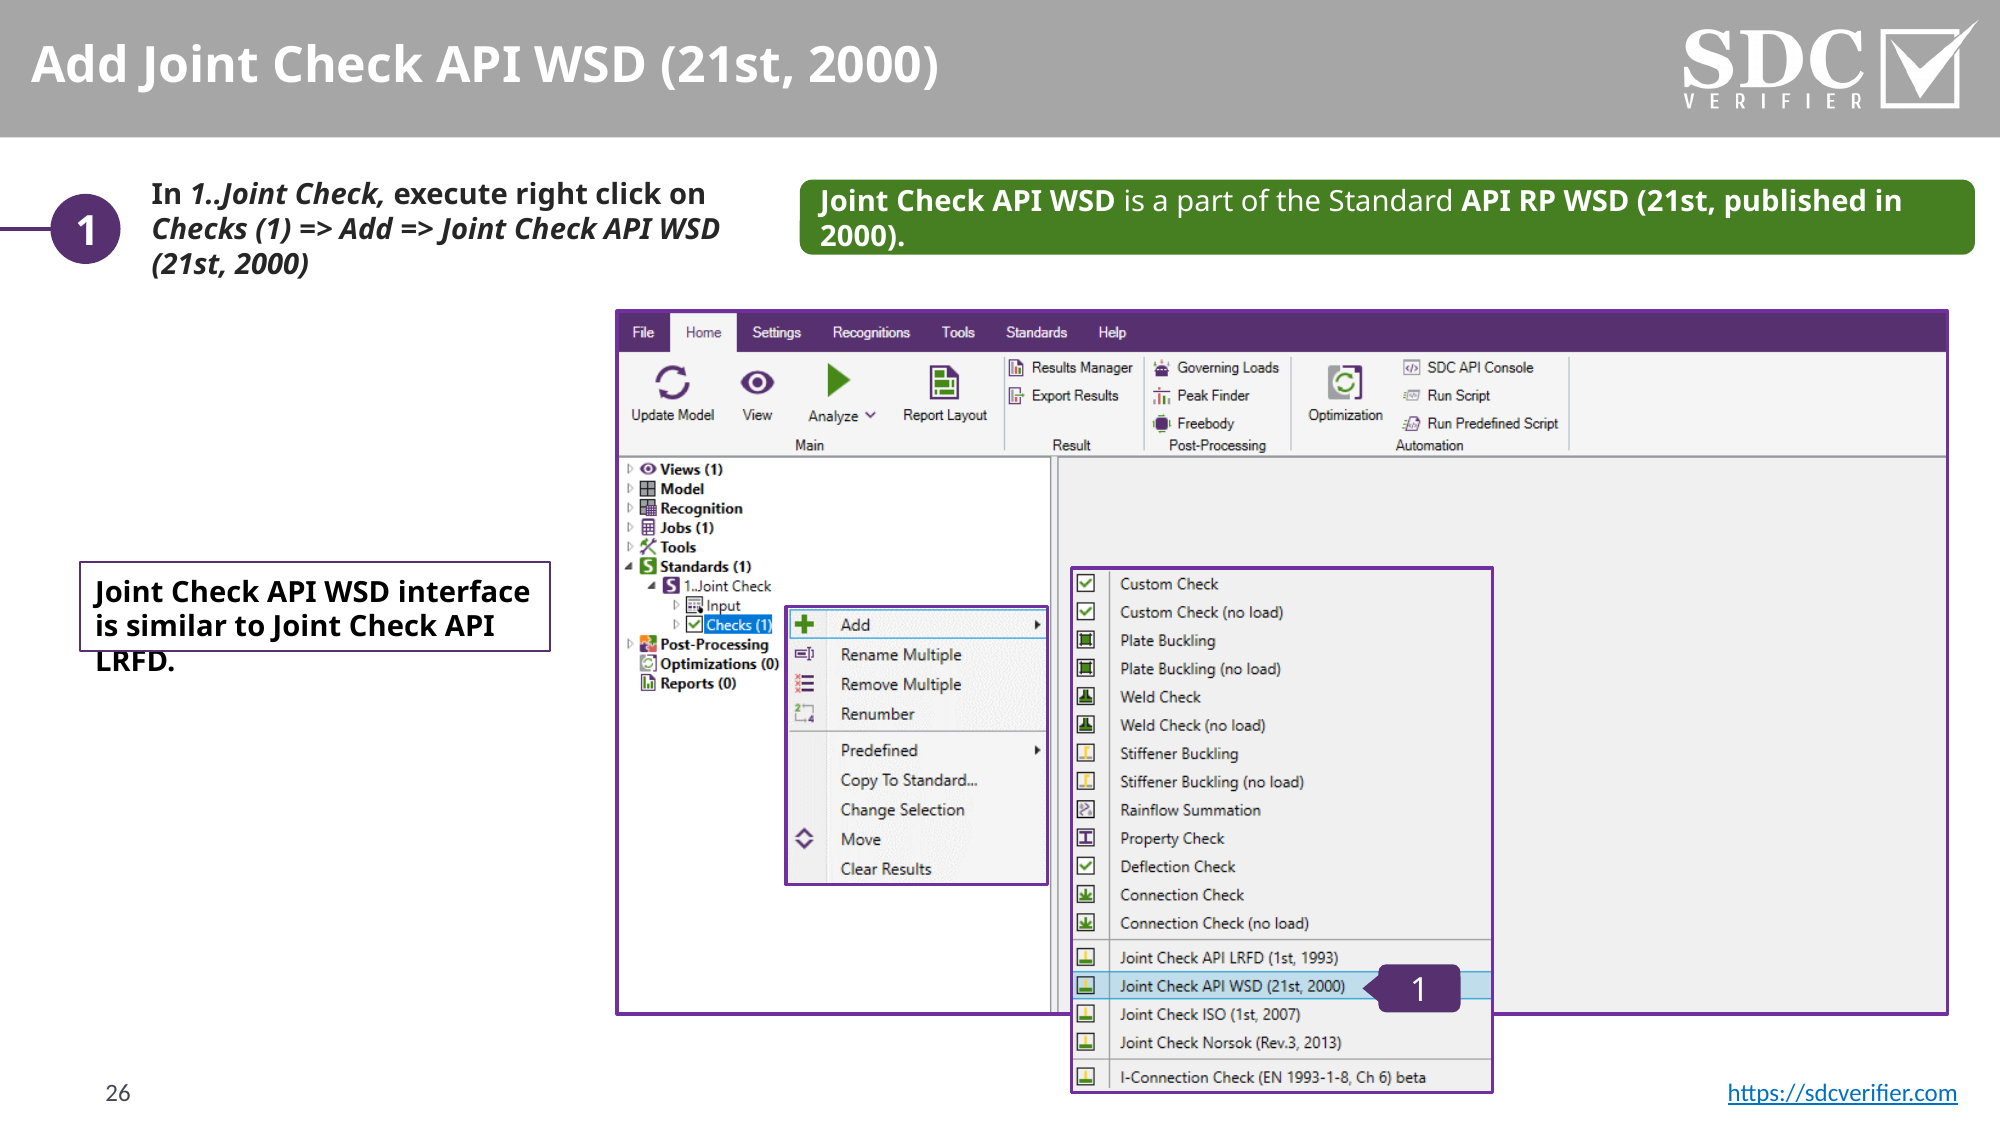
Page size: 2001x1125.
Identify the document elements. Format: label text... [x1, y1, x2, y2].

text_box [79, 561, 551, 653]
text_box Joint Check API WSD is a part of the Standard API RP WSD (21st, published in 2000). [798, 178, 1977, 257]
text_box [1362, 963, 1461, 1013]
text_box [0, 193, 121, 265]
text_box Joint Check API WSD interface is similar to Joint Check API LRFD. [80, 565, 573, 686]
picture [1644, 0, 2000, 148]
text_box In 1..Joint Check, execute right click on Checks (1) => Add => Joint Check API WSD (21st, 2000) [136, 167, 747, 221]
picture [618, 312, 1946, 1092]
slide_number 26 [1, 1061, 146, 1122]
title Add Joint Check API WSD (21st, 2000) [16, 24, 1948, 113]
